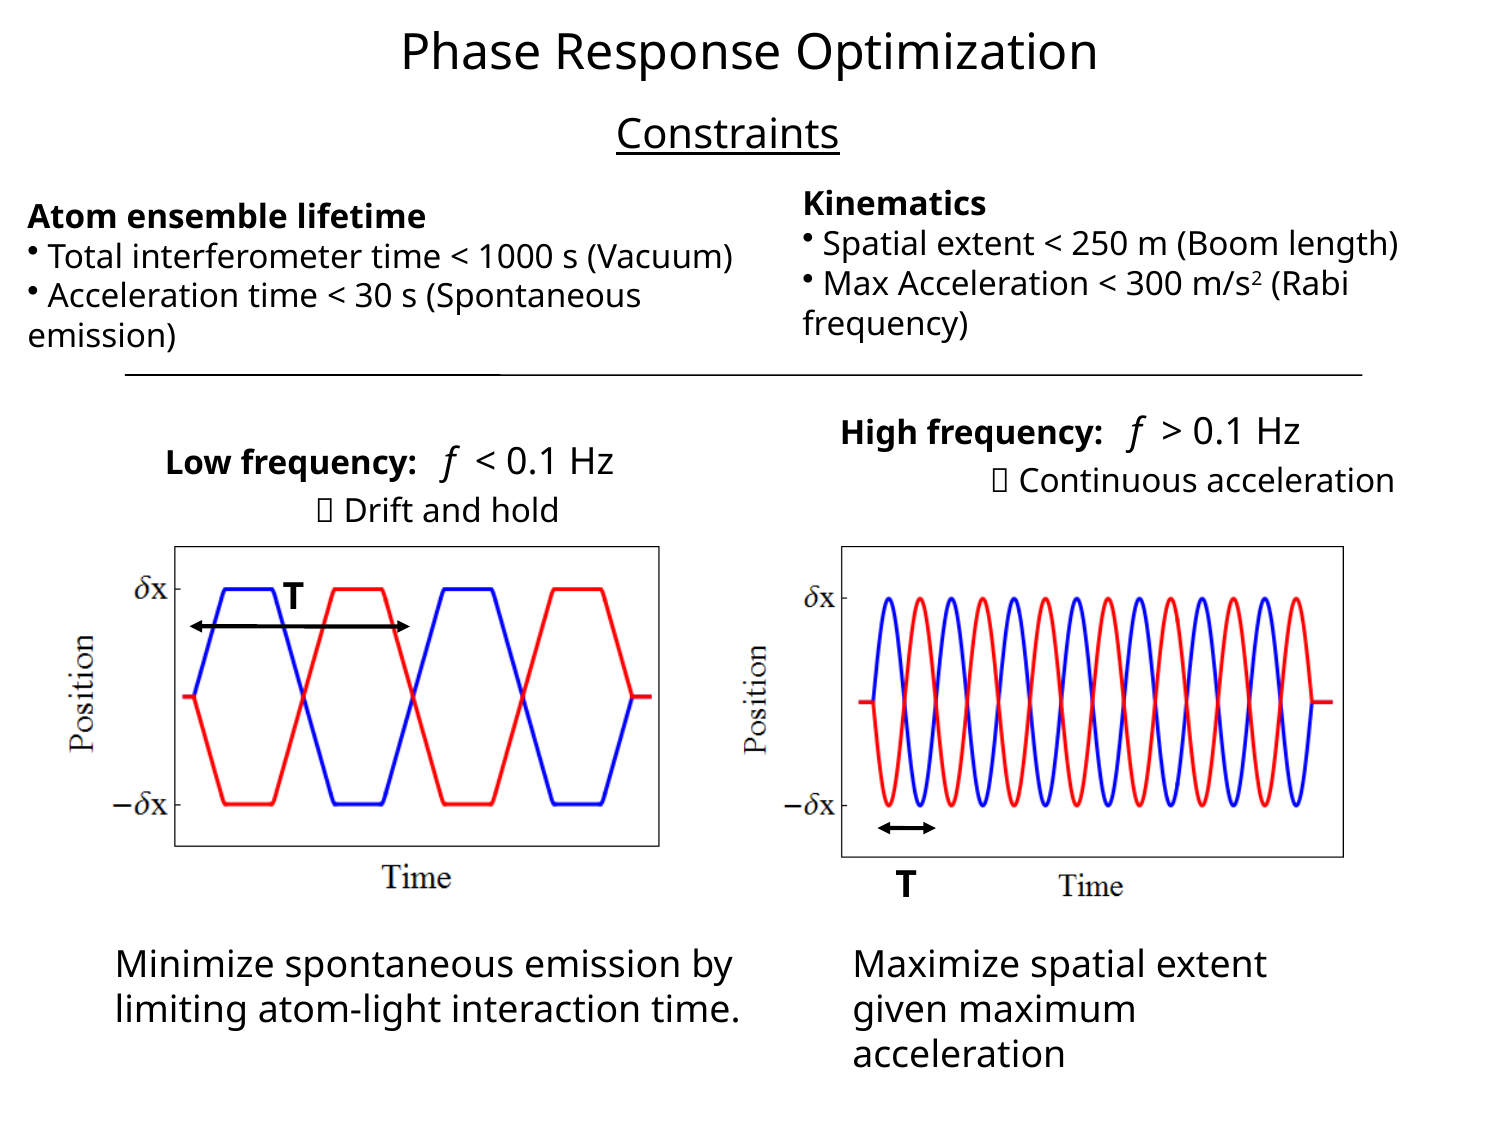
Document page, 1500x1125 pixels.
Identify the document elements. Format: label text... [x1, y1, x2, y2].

text_box Atom ensemble lifetime Total interferometer time < 1000 s (Vacuum) Acceleration time < 30 s (Spontaneous emission) [12, 187, 813, 362]
picture [62, 546, 661, 901]
text_box Maximize spatial extent given maximum acceleration [837, 932, 1363, 1082]
text_box Low frequency: f < 0.1 Hz  Drift and hold [149, 430, 663, 537]
title Phase Response Optimization [112, 12, 1388, 88]
text_box High frequency: f > 0.1 Hz  Continuous acceleration [825, 399, 1450, 507]
text_box Constraints [601, 99, 855, 165]
text_box Minimize spontaneous emission by limiting atom-light interaction time. [99, 932, 763, 1037]
picture [737, 546, 1344, 907]
text_box Kinematics Spatial extent < 250 m (Boom length) Max Acceleration < 300 m/s2 (Rabi frequency) [787, 174, 1500, 350]
